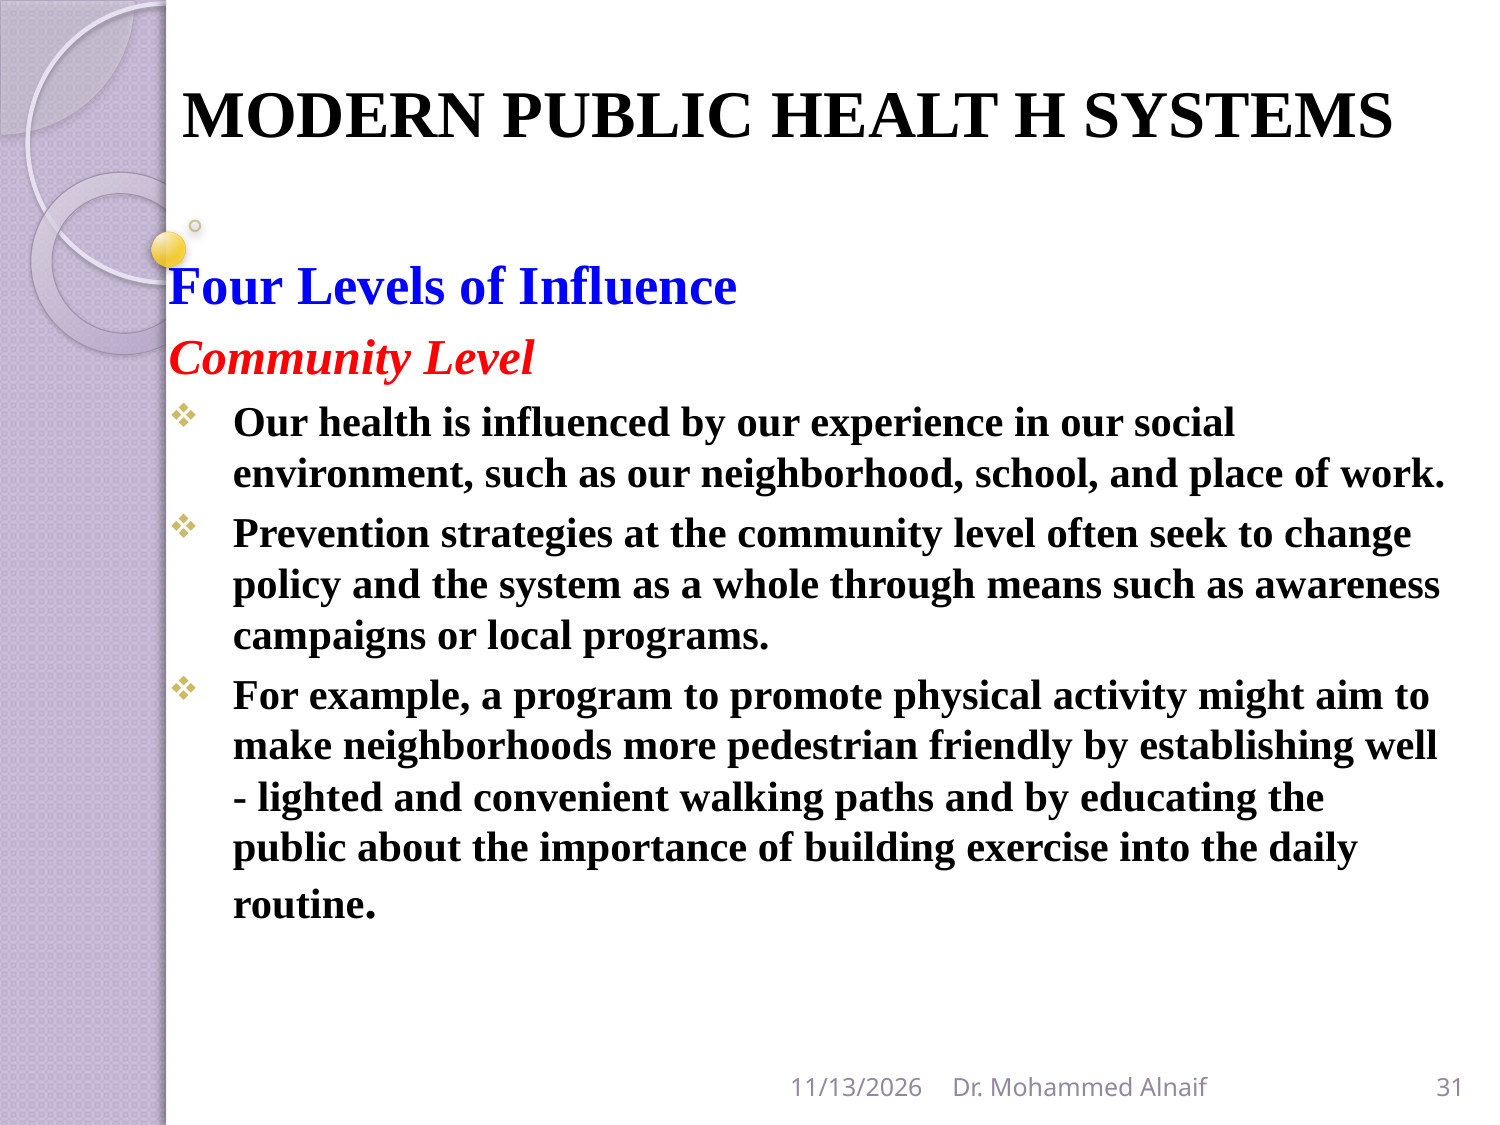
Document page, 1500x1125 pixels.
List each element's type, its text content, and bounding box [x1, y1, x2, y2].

footer Dr. Mohammed Alnaif [937, 1034, 1413, 1113]
slide_number 31 [1413, 1034, 1488, 1113]
title MODERN PUBLIC HEALT H SYSTEMS [137, 62, 1413, 159]
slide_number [587, 1034, 937, 1113]
subtitle Four Levels of Influence Community Level Our health is influenced by our experience in our social environment, such as our neighborhood, school, and place of work. Prevention strategies at the community level often seek to change policy and the system as a whole through means such as awareness campaigns or local programs. For example, a program to promote physical activity might aim to make neighborhoods more pedestrian friendly by establishing well - lighted and convenient walking paths and by educating the public about the importance of building exercise into the daily routine. [150, 249, 1463, 988]
